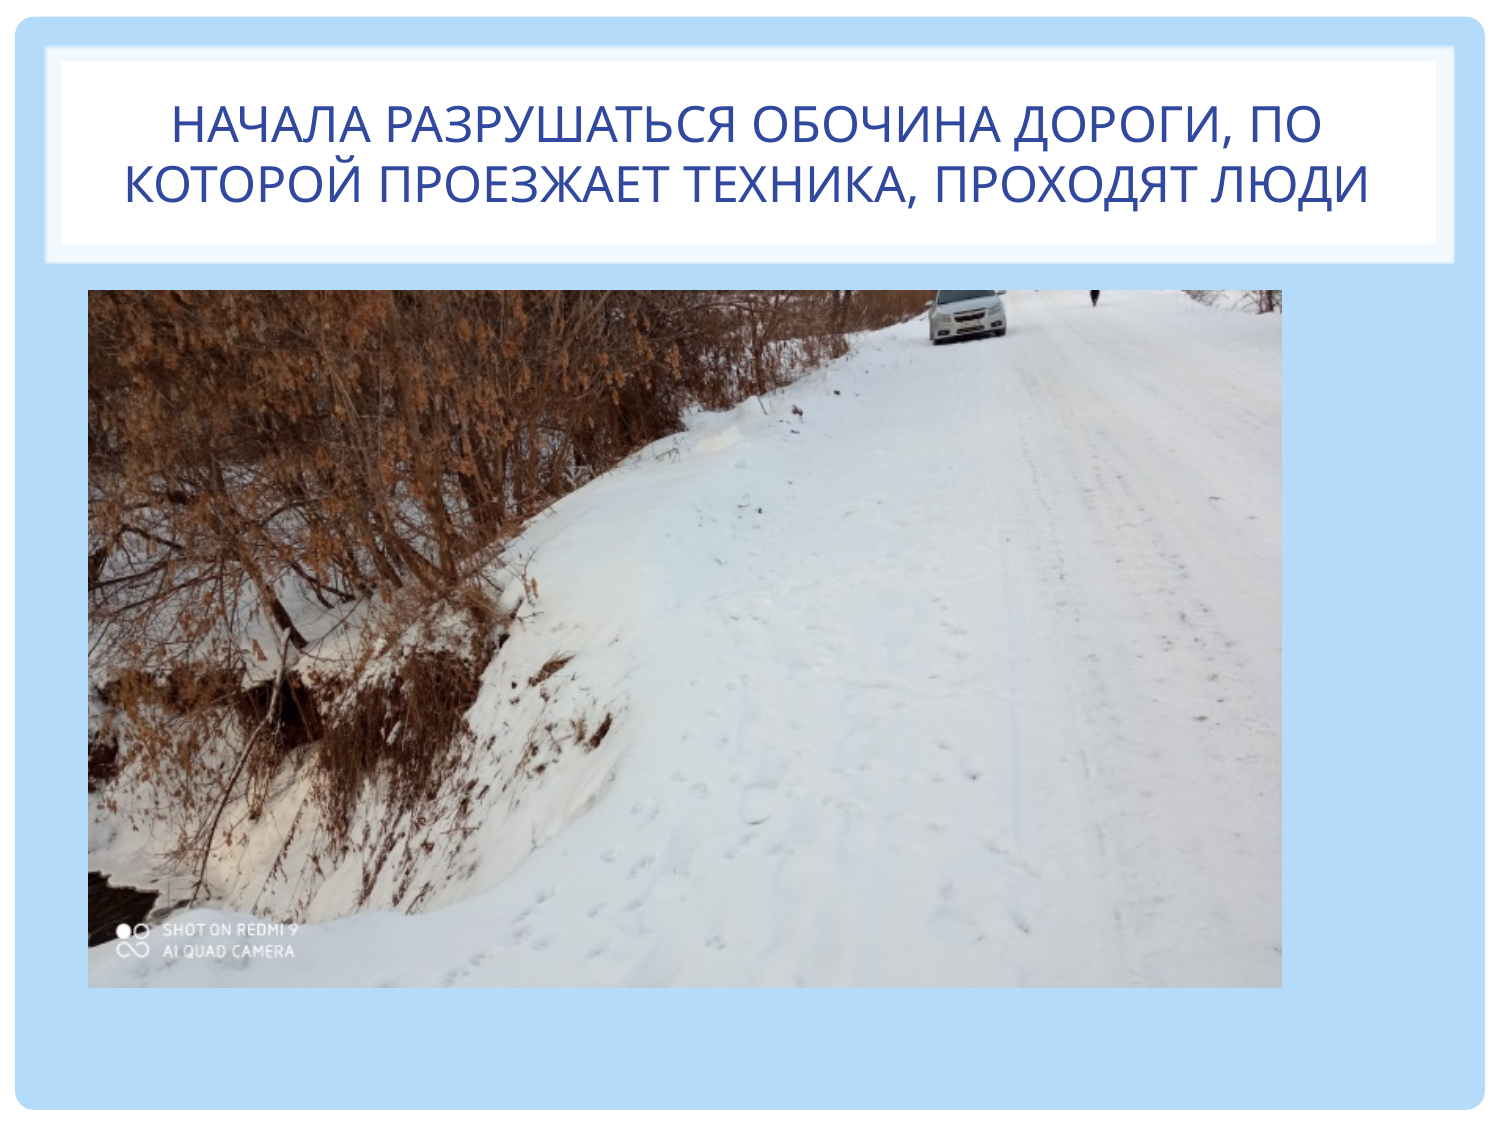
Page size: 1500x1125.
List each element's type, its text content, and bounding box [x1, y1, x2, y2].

title Начала разрушаться обочина дороги, по которой проезжает техника, проходят люди [69, 66, 1425, 238]
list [88, 290, 1282, 988]
